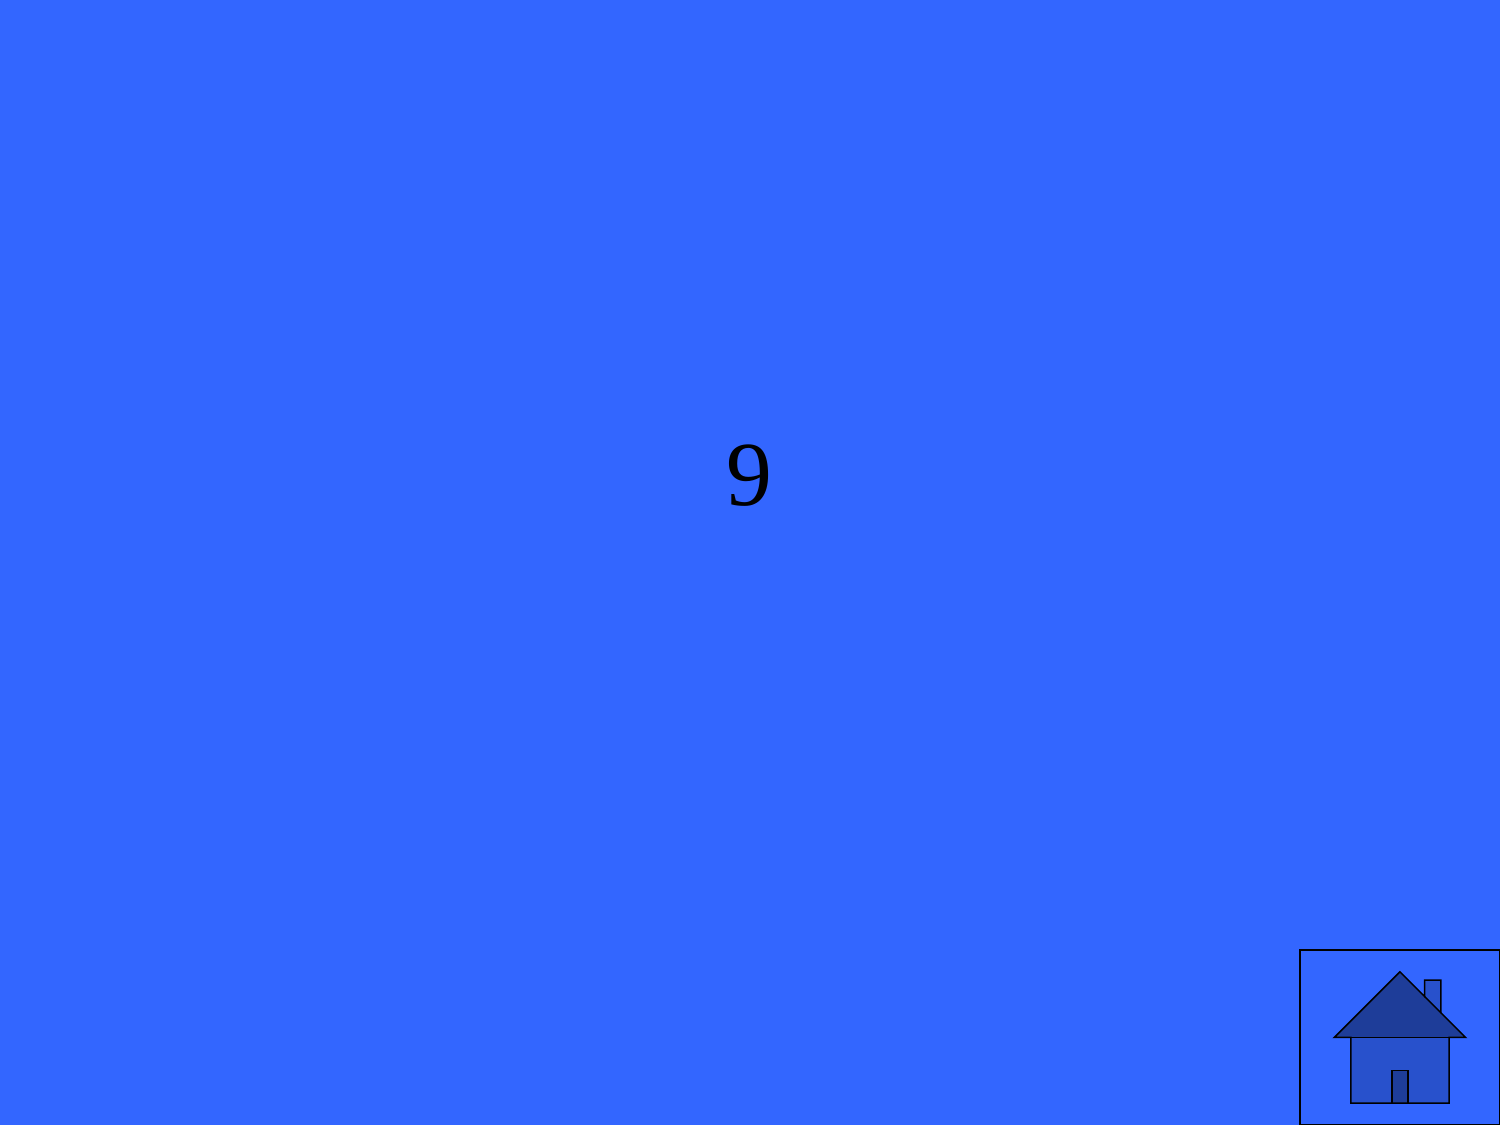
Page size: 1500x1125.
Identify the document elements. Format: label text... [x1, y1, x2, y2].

text_box [1299, 950, 1500, 1125]
title 9 [112, 374, 1388, 563]
